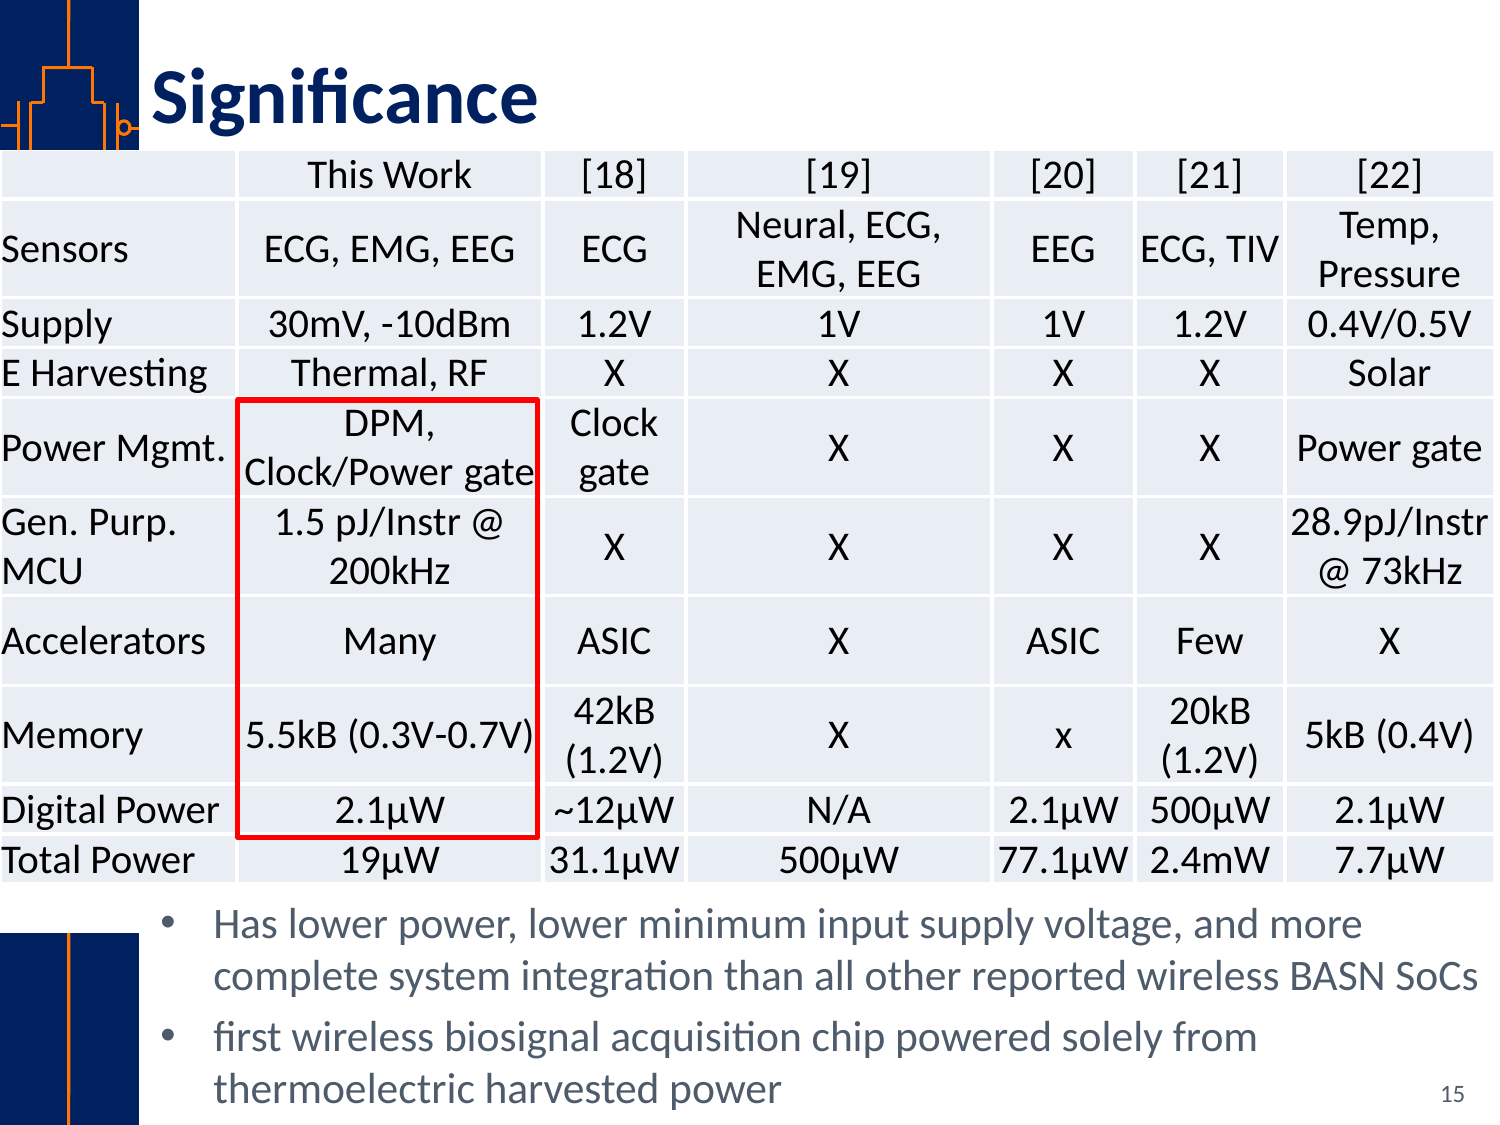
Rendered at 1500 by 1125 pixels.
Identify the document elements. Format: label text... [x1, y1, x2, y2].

title Significance [136, 0, 1500, 147]
slide_number 15 [1425, 1062, 1488, 1123]
text_box Has lower power, lower minimum input supply voltage, and more complete system integration than all other reported wireless BASN SoCs first wireless biosignal acquisition chip powered solely from thermoelectric harvested power [145, 887, 1500, 1125]
picture [0, 149, 1494, 934]
